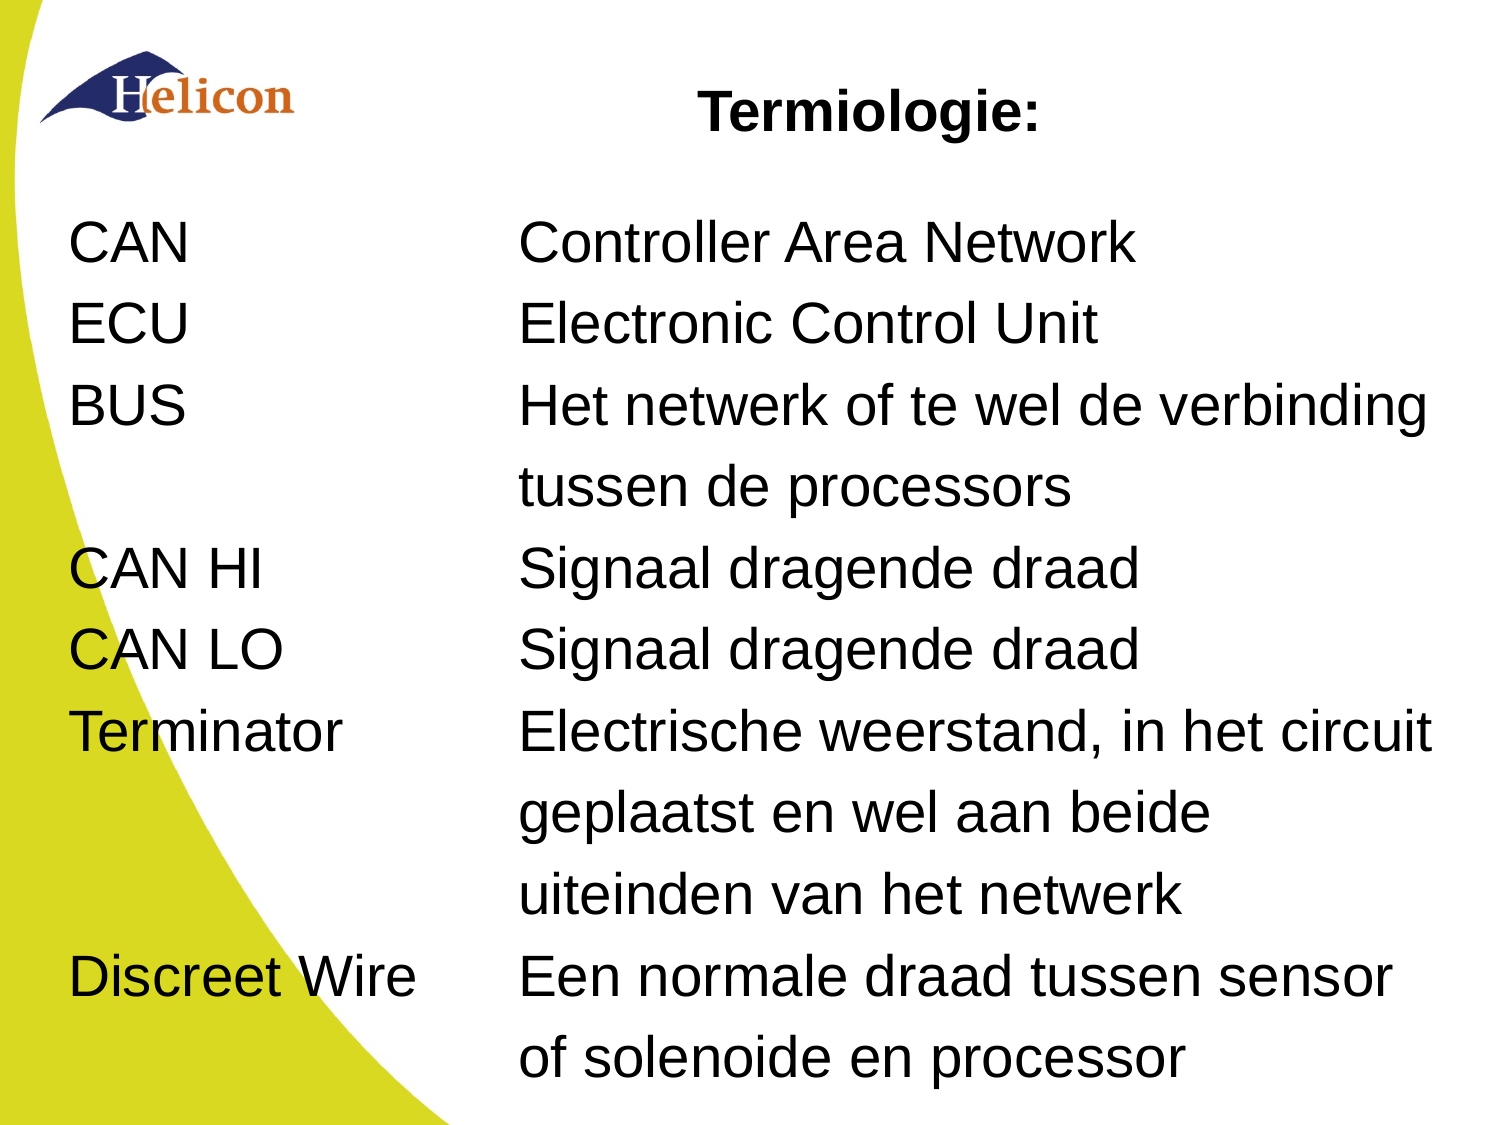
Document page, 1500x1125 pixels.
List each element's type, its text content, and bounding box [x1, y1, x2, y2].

title Termiologie: [324, 54, 1415, 161]
list CAN Controller Area Network ECU Electronic Control Unit BUS Het netwerk of te wel de verbinding tussen de processors CAN HI Signaal dragende draad CAN LO Signaal dragende draad Terminator Electrische weerstand, in het circuit geplaatst en wel aan beide uiteinden van het netwerk Discreet Wire Een normale draad tussen sensor of solenoide en processor [53, 196, 1471, 1106]
picture [0, 0, 1500, 1125]
